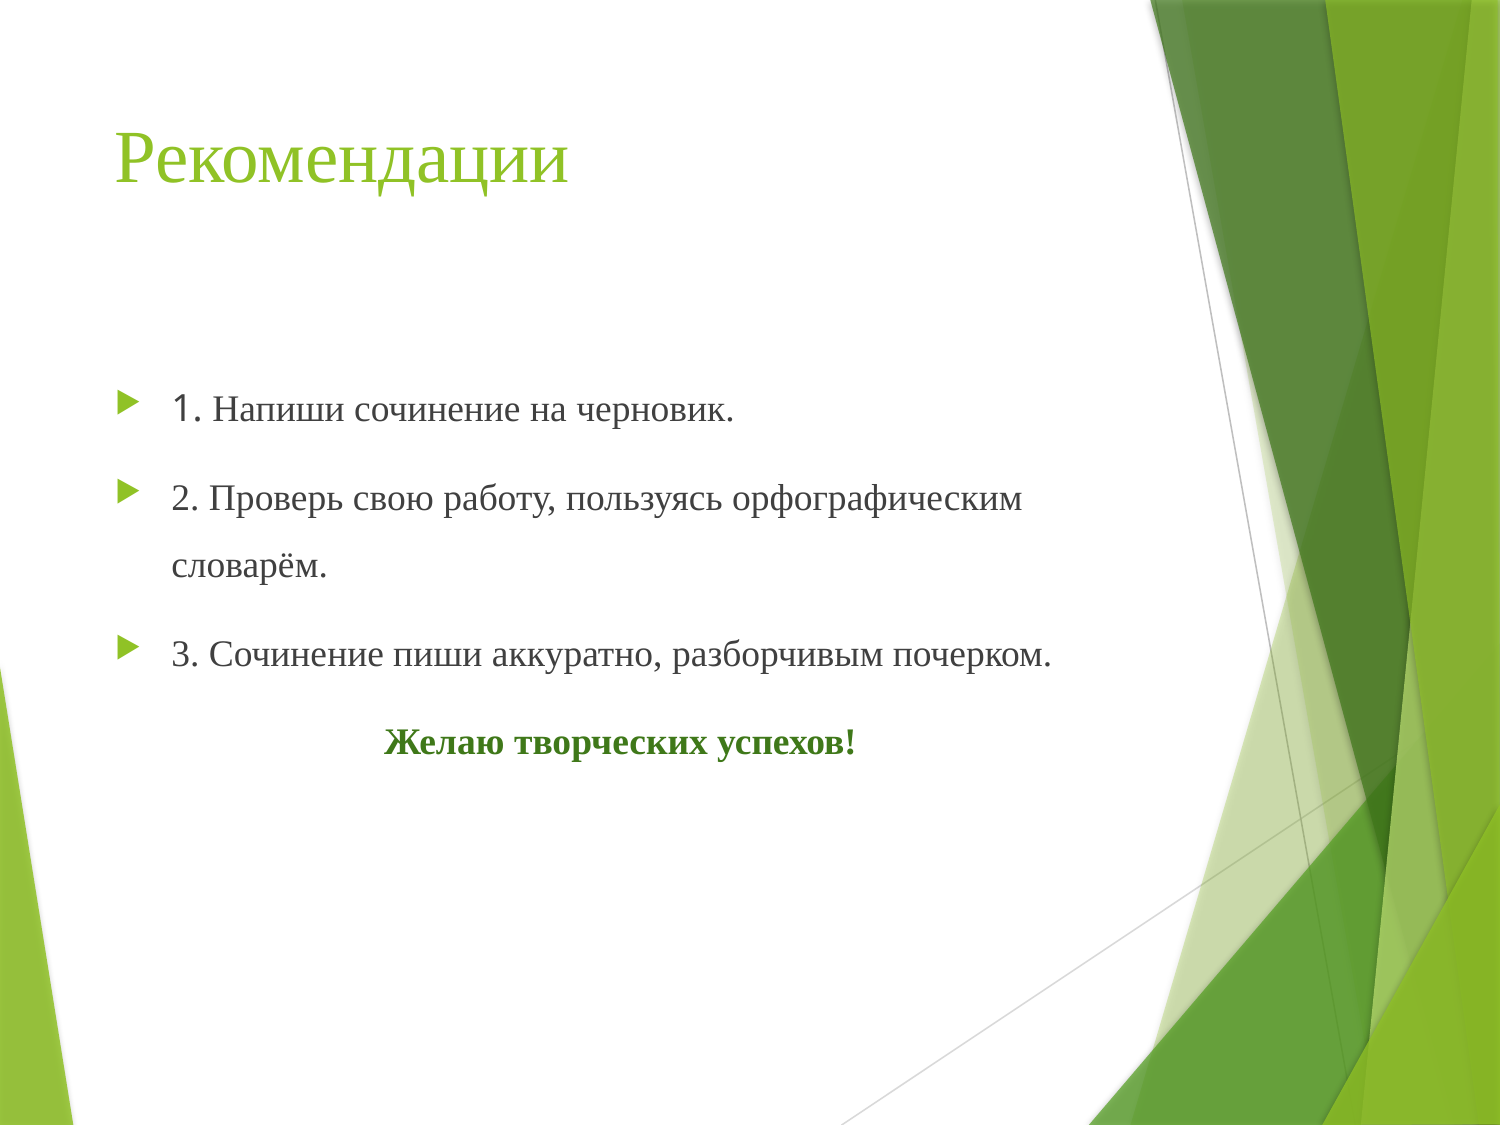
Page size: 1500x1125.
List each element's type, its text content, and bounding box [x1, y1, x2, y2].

list 1. Напиши сочинение на черновик. 2. Проверь свою работу, пользуясь орфографическим словарём. 3. Со­чи­не­ние пи­ши­ ак­ку­рат­но, раз­бор­чи­вым по­чер­ком. Желаю творческих успехов! [99, 354, 1142, 992]
title Рекомендации [99, 99, 1142, 317]
